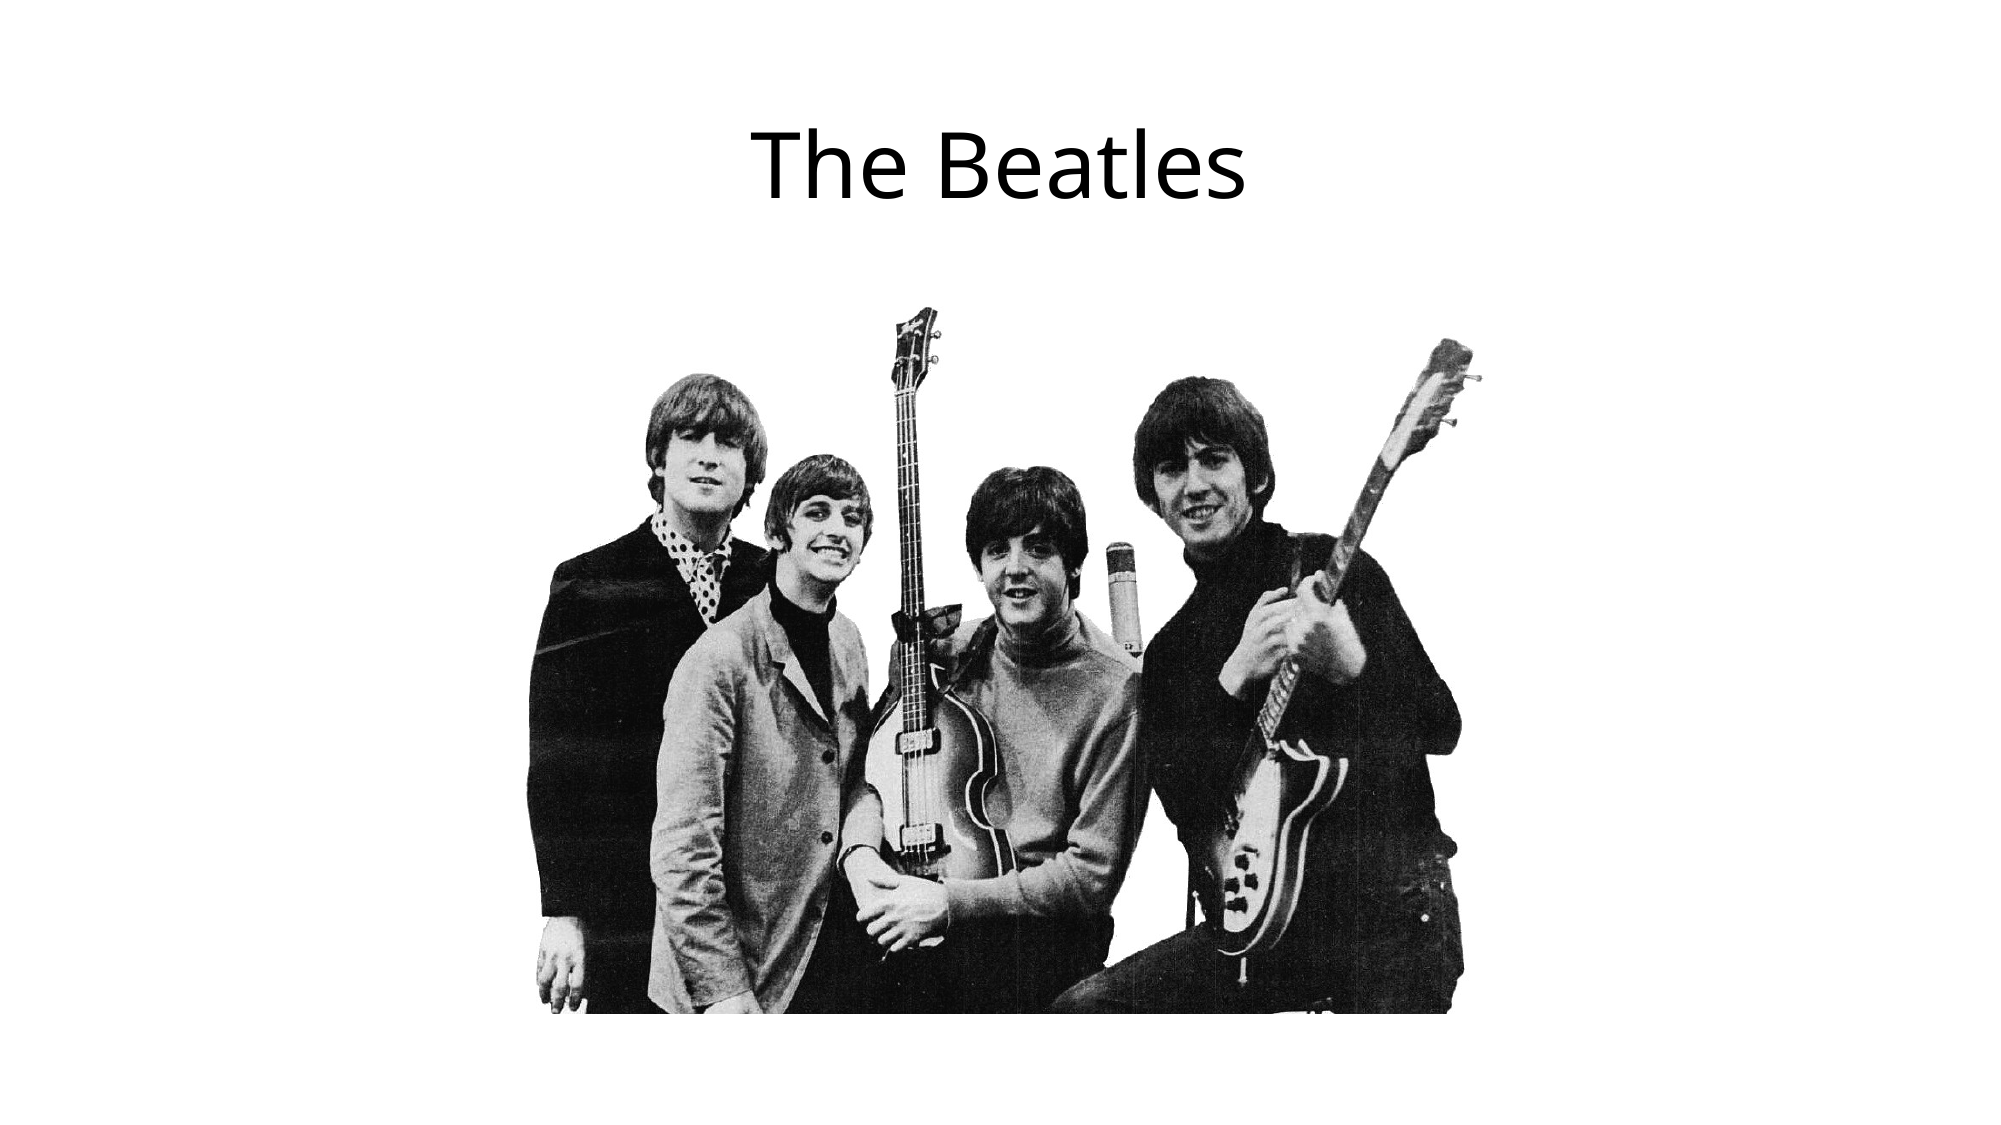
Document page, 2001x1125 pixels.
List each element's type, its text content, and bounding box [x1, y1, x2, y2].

title The Beatles [137, 59, 1863, 278]
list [508, 299, 1492, 1014]
